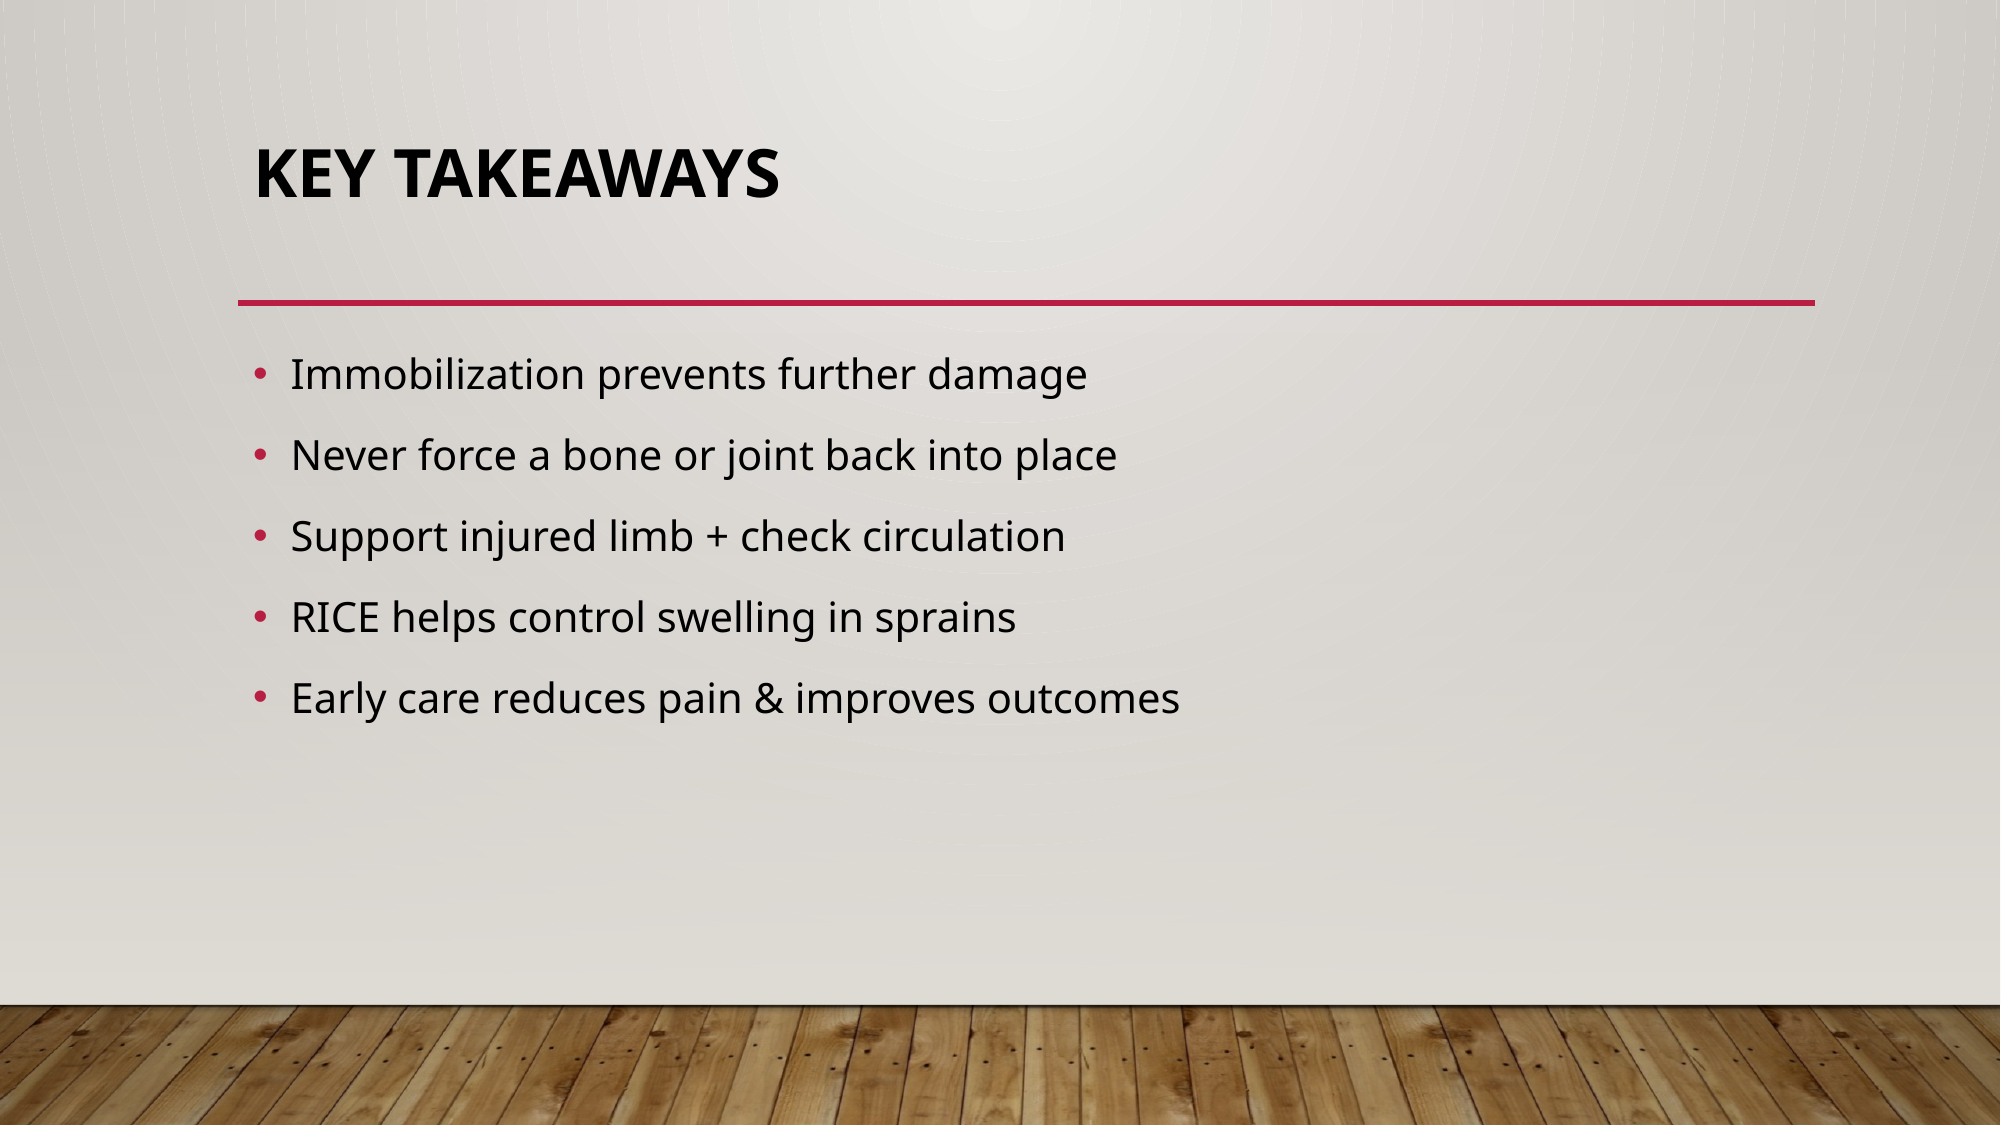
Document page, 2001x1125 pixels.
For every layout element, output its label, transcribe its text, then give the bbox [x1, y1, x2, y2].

picture [0, 1005, 2000, 1125]
title Key Takeaways [238, 131, 1814, 305]
list Immobilization prevents further damage Never force a bone or joint back into place Support injured limb + check circulation RICE helps control swelling in sprains Early care reduces pain & improves outcomes [238, 330, 1814, 897]
